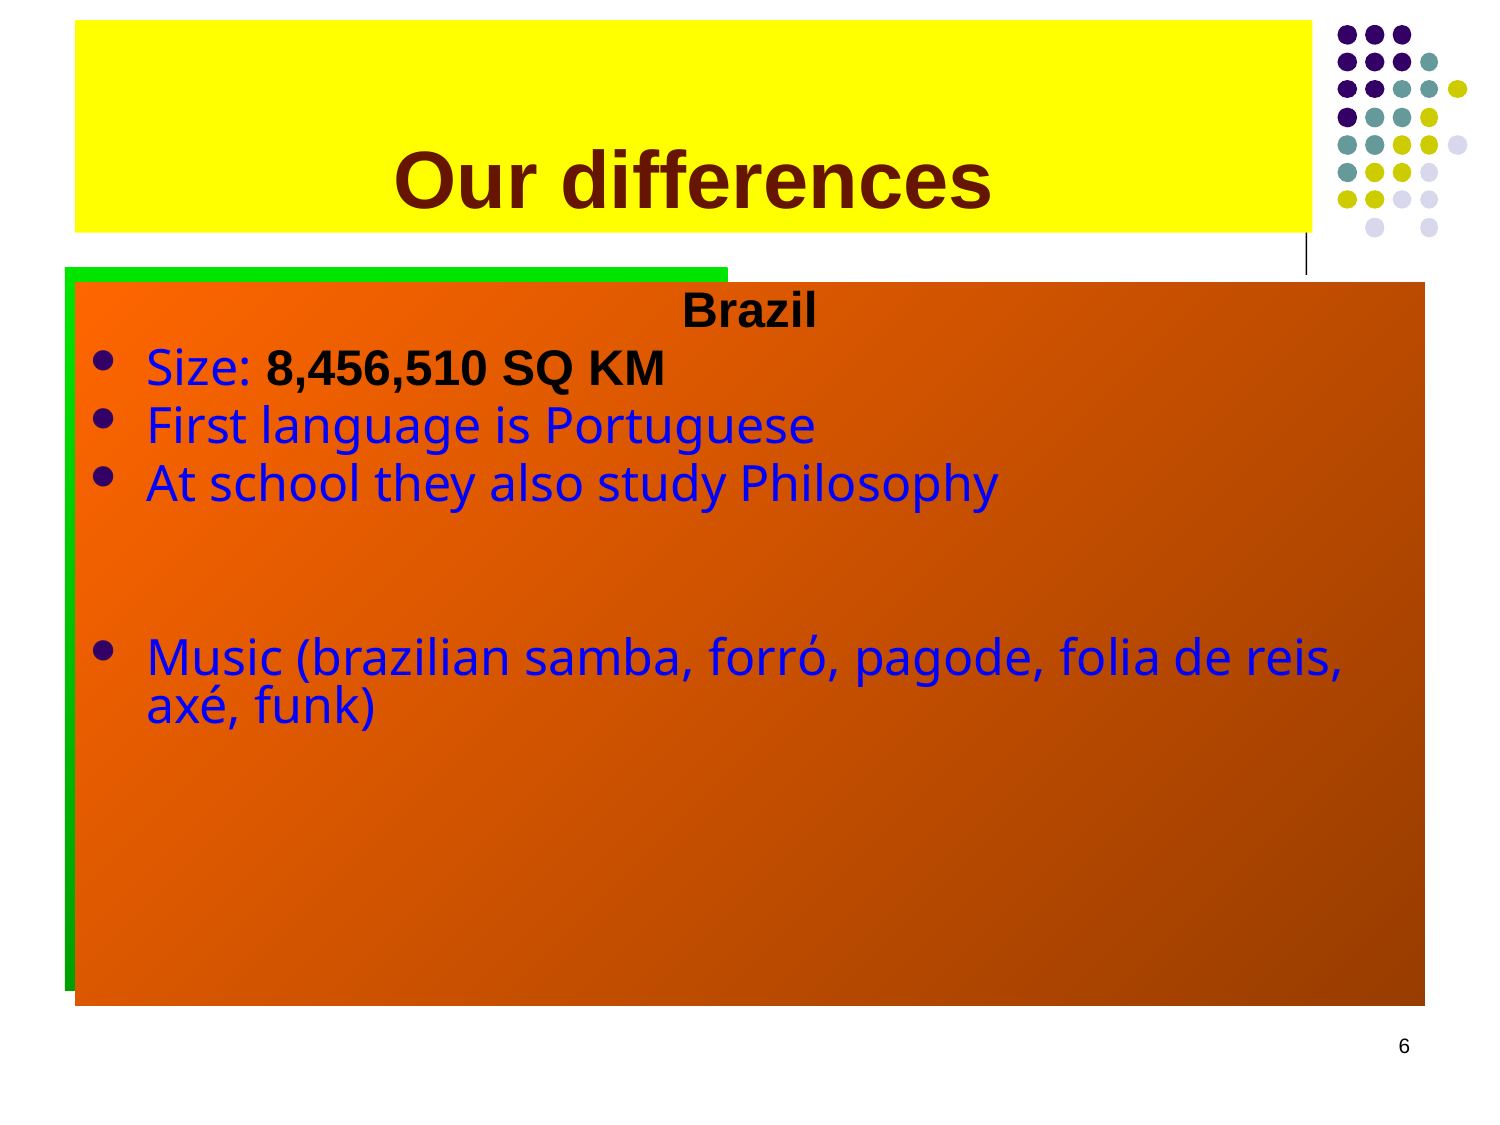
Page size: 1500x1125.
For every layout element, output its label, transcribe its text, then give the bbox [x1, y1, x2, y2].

title Our differences [75, 20, 1313, 233]
list Cyprus Size:9,250 SQ KM First language is Greek At school we also study Ancient Greek Music ( pop, Greek music, rap, hip hop, rock) [64, 267, 728, 991]
list Brazil Size: 8,456,510 SQ KM First language is Portuguese At school they also study Philosophy Music (brazilian samba, forrό, pagode, folia de reis, axé, funk) [75, 282, 1425, 1006]
slide_number 6 [1074, 1024, 1426, 1101]
